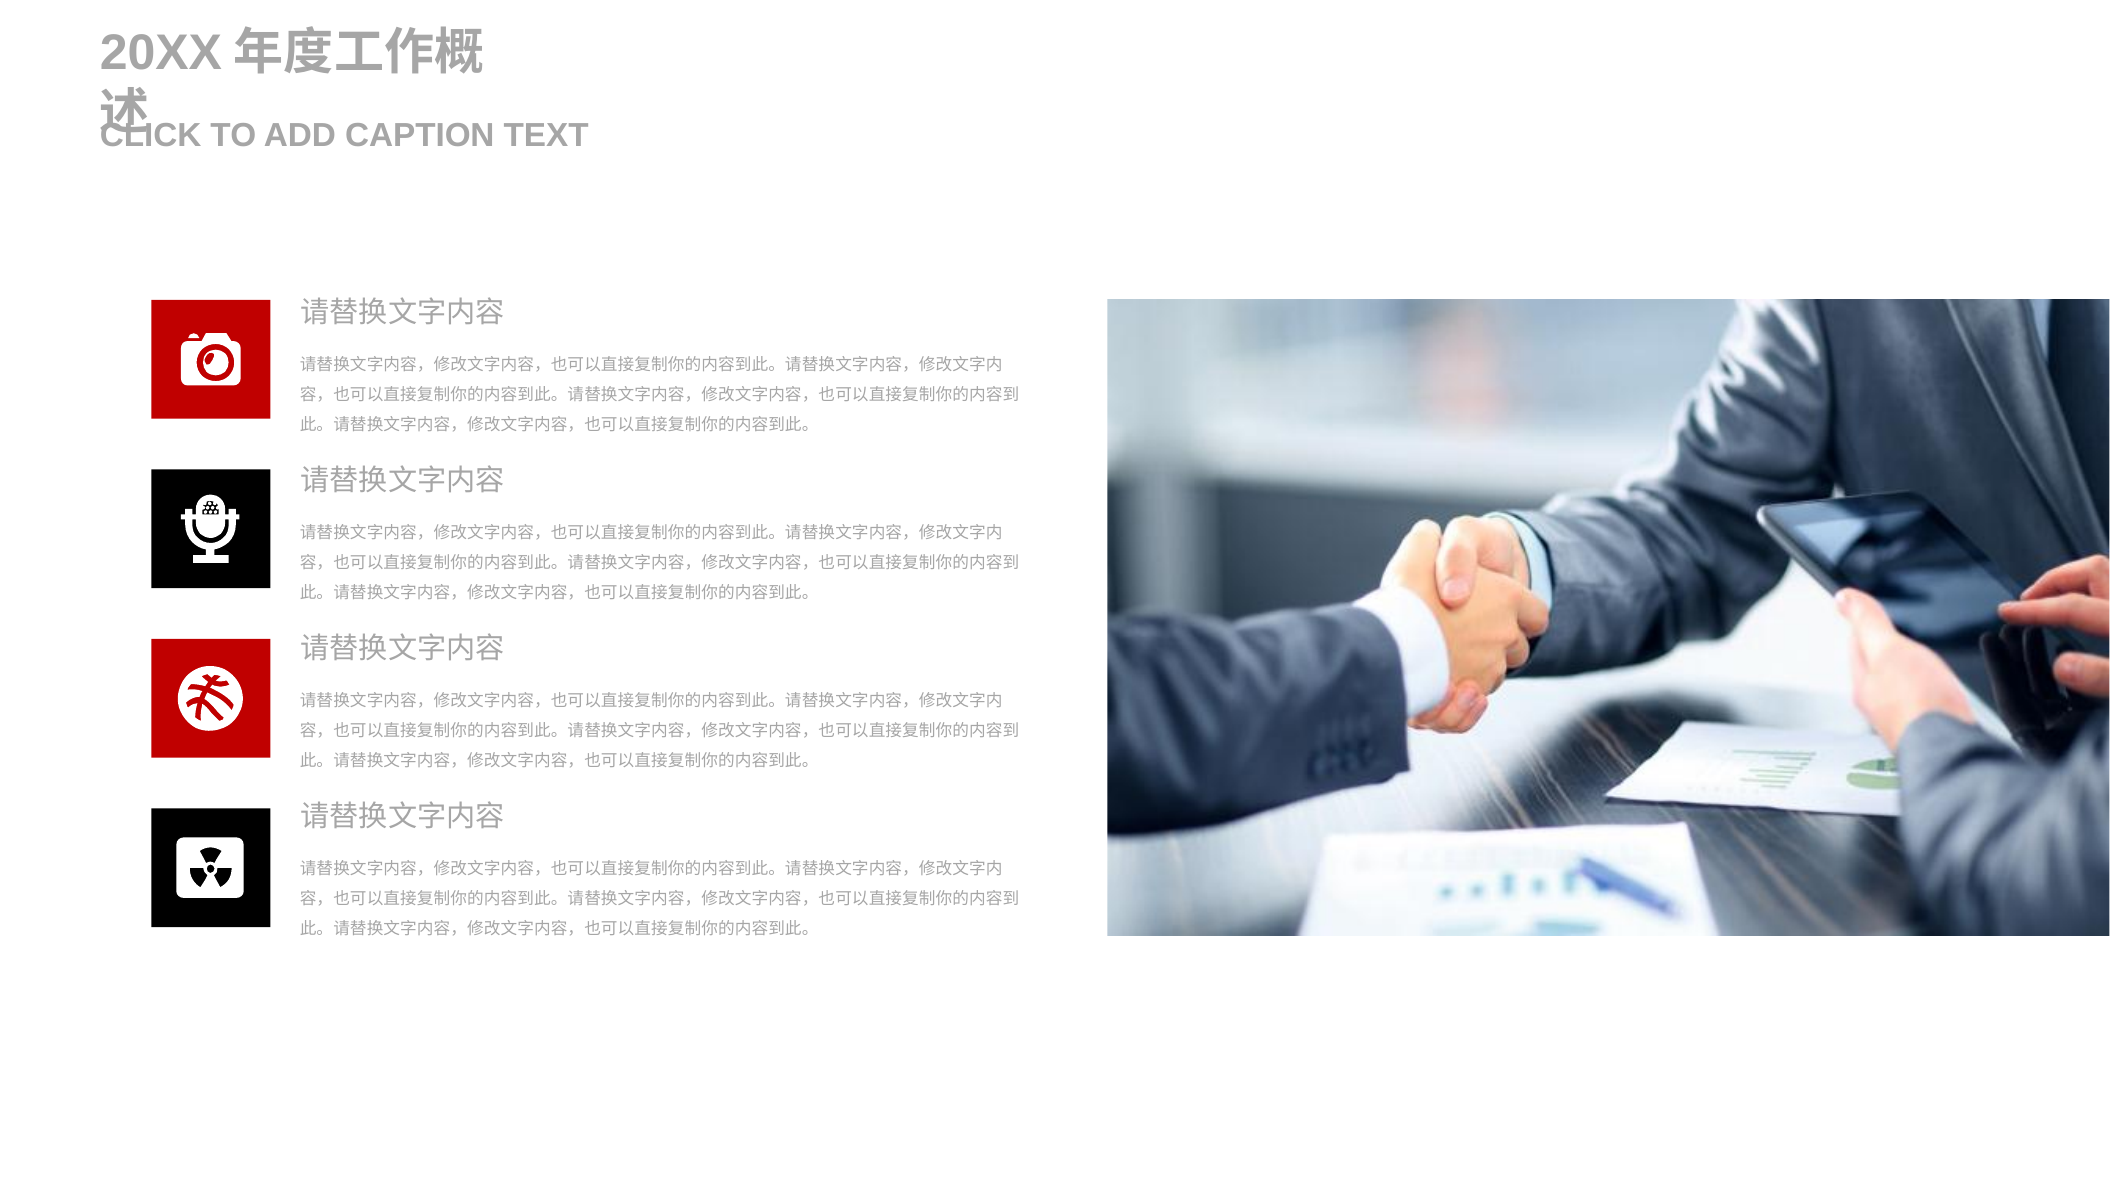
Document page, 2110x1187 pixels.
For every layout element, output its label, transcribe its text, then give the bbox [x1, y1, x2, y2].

text_box [1106, 299, 2110, 936]
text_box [299, 461, 1024, 600]
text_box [299, 293, 1024, 435]
text_box 20XX年度工作概述 [99, 19, 534, 113]
text_box CLICK TO ADD CAPTION TEXT [99, 113, 629, 154]
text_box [151, 469, 271, 589]
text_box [151, 808, 271, 928]
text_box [151, 299, 271, 419]
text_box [299, 628, 1024, 768]
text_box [151, 638, 271, 758]
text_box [299, 796, 1024, 936]
